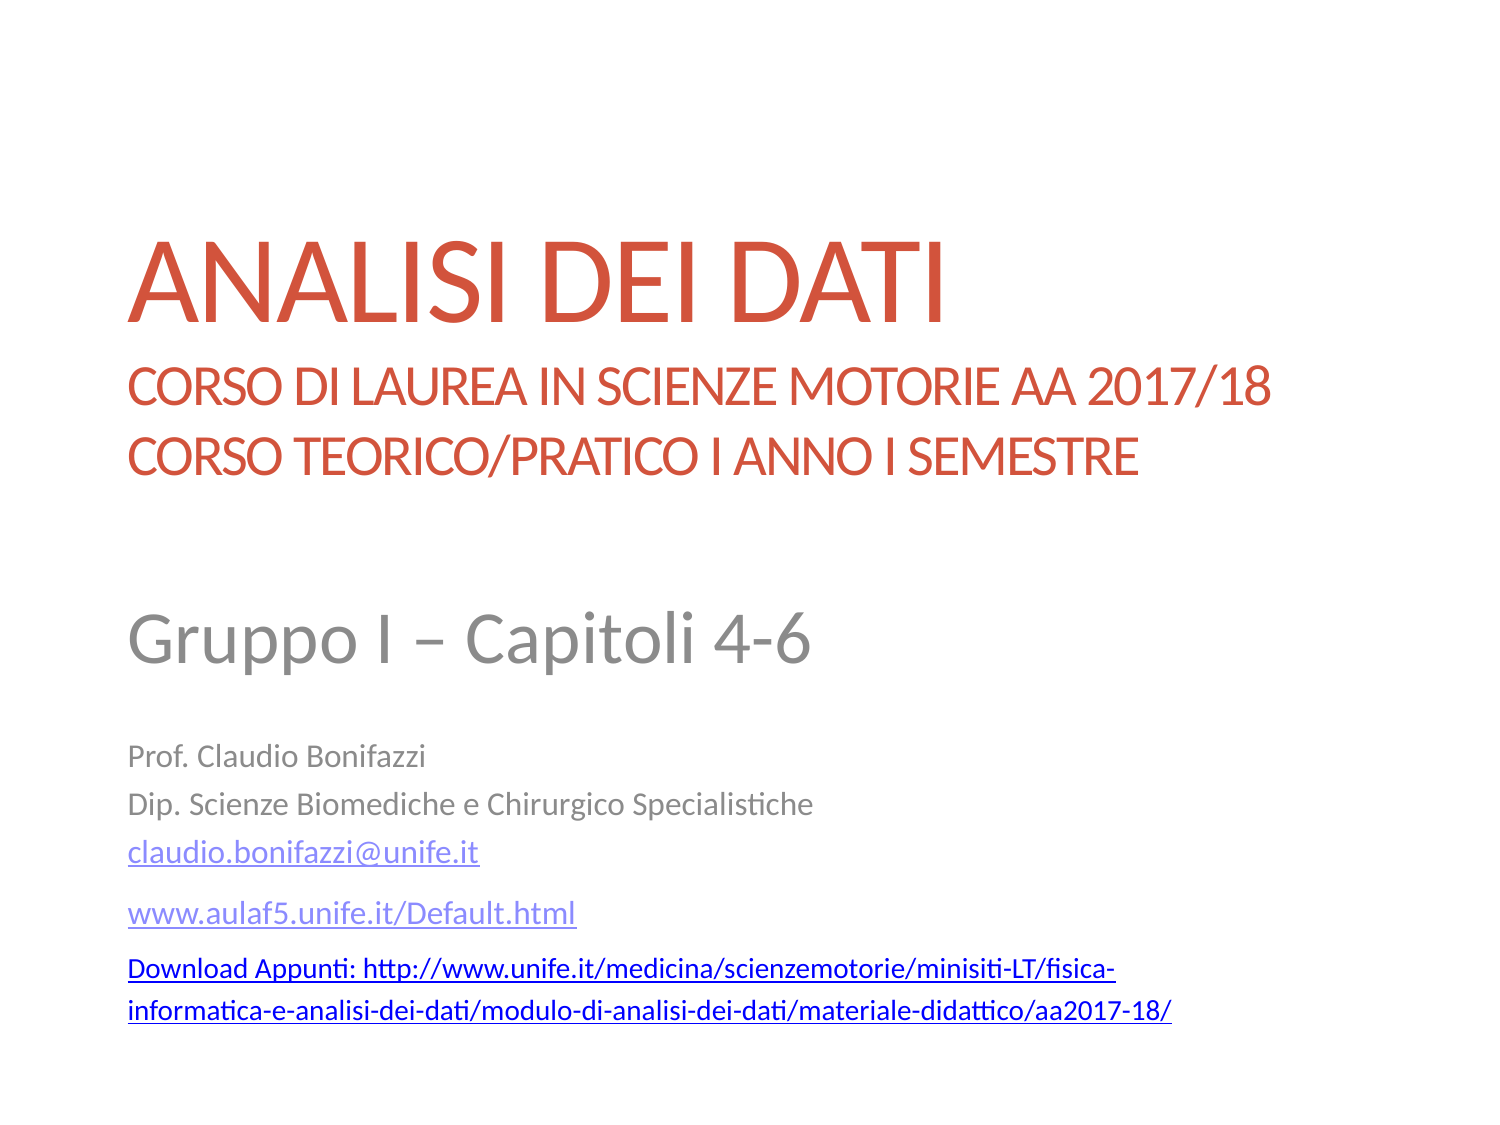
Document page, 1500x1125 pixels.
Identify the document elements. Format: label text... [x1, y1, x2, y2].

subtitle Gruppo I – Capitoli 4-6 Prof. Claudio Bonifazzi Dip. Scienze Biomediche e Chirurgico Specialistiche claudio.bonifazzi@unife.it www.aulaf5.unife.it/Default.html Download Appunti: http://www.unife.it/medicina/scienzemotorie/minisiti-LT/fisica-informatica-e-analisi-dei-dati/modulo-di-analisi-dei-dati/materiale-didattico/aa2017-18/ [112, 562, 1264, 1012]
title Analisi dei Dati Corso di Laurea in Scienze Motorie AA 2017/18 Corso Teorico/Pratico I Anno I Semestre [112, 169, 1388, 515]
